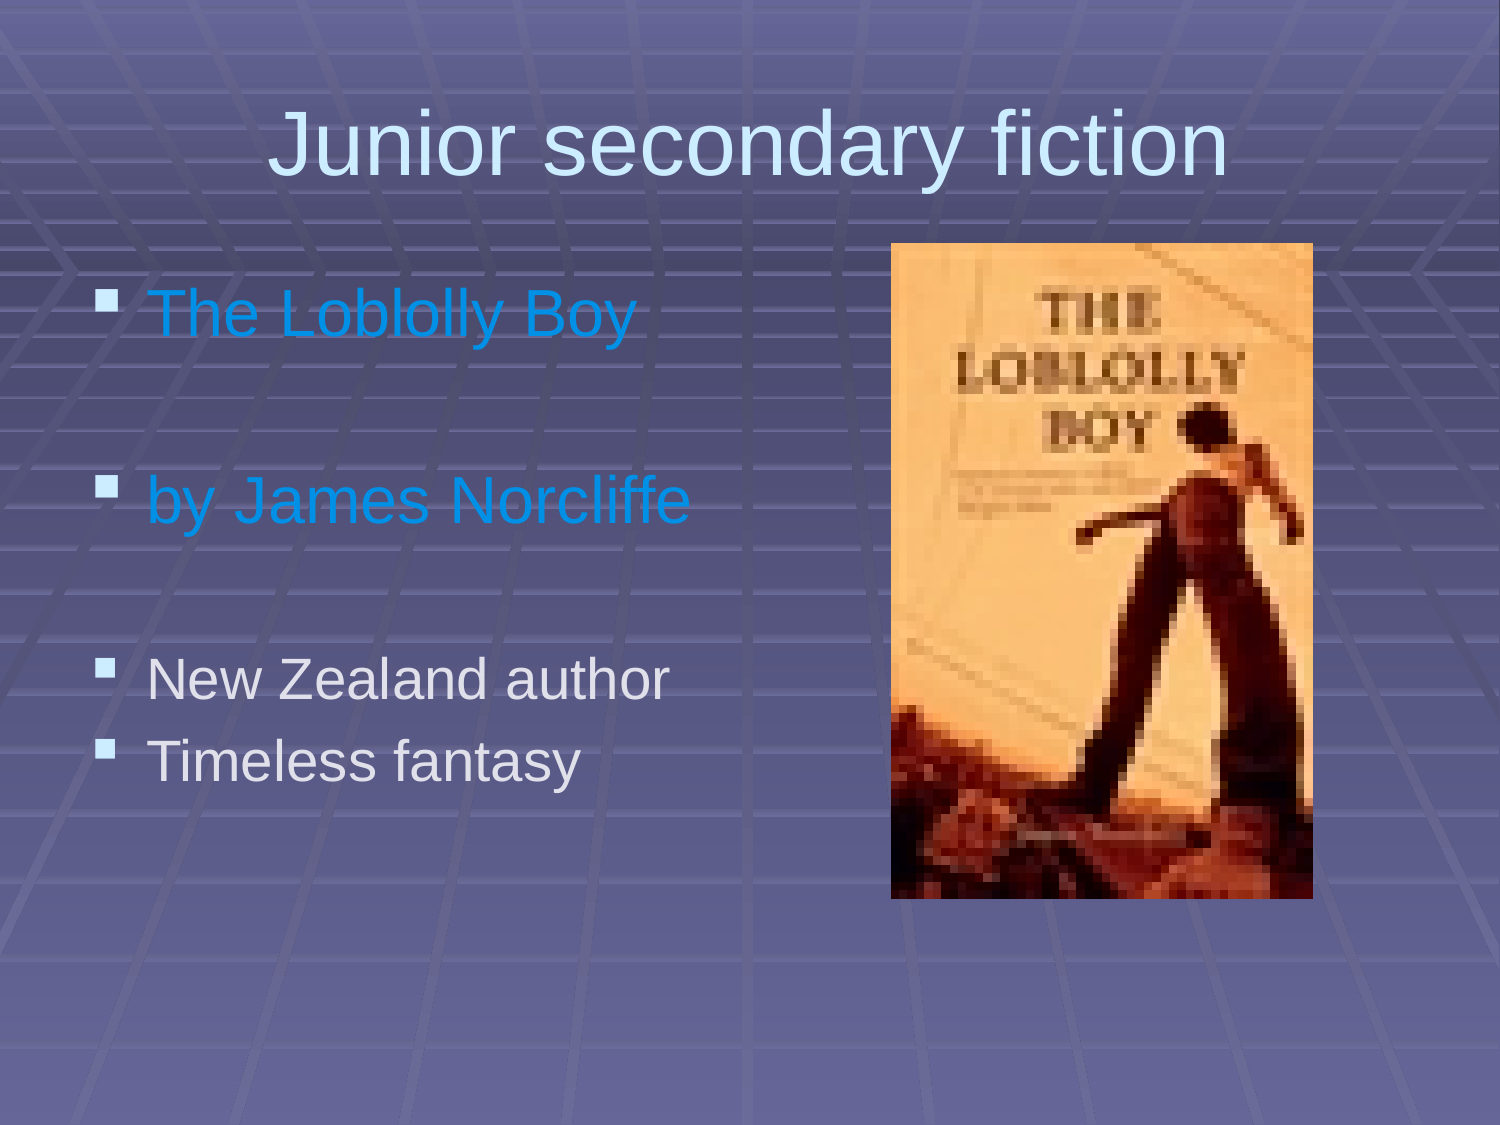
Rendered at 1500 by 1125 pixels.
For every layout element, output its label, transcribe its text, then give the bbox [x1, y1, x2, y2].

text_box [891, 243, 1313, 900]
title Junior secondary fiction [74, 44, 1425, 233]
list The Loblolly Boy by James Norcliffe New Zealand author Timeless fantasy [74, 261, 738, 1001]
